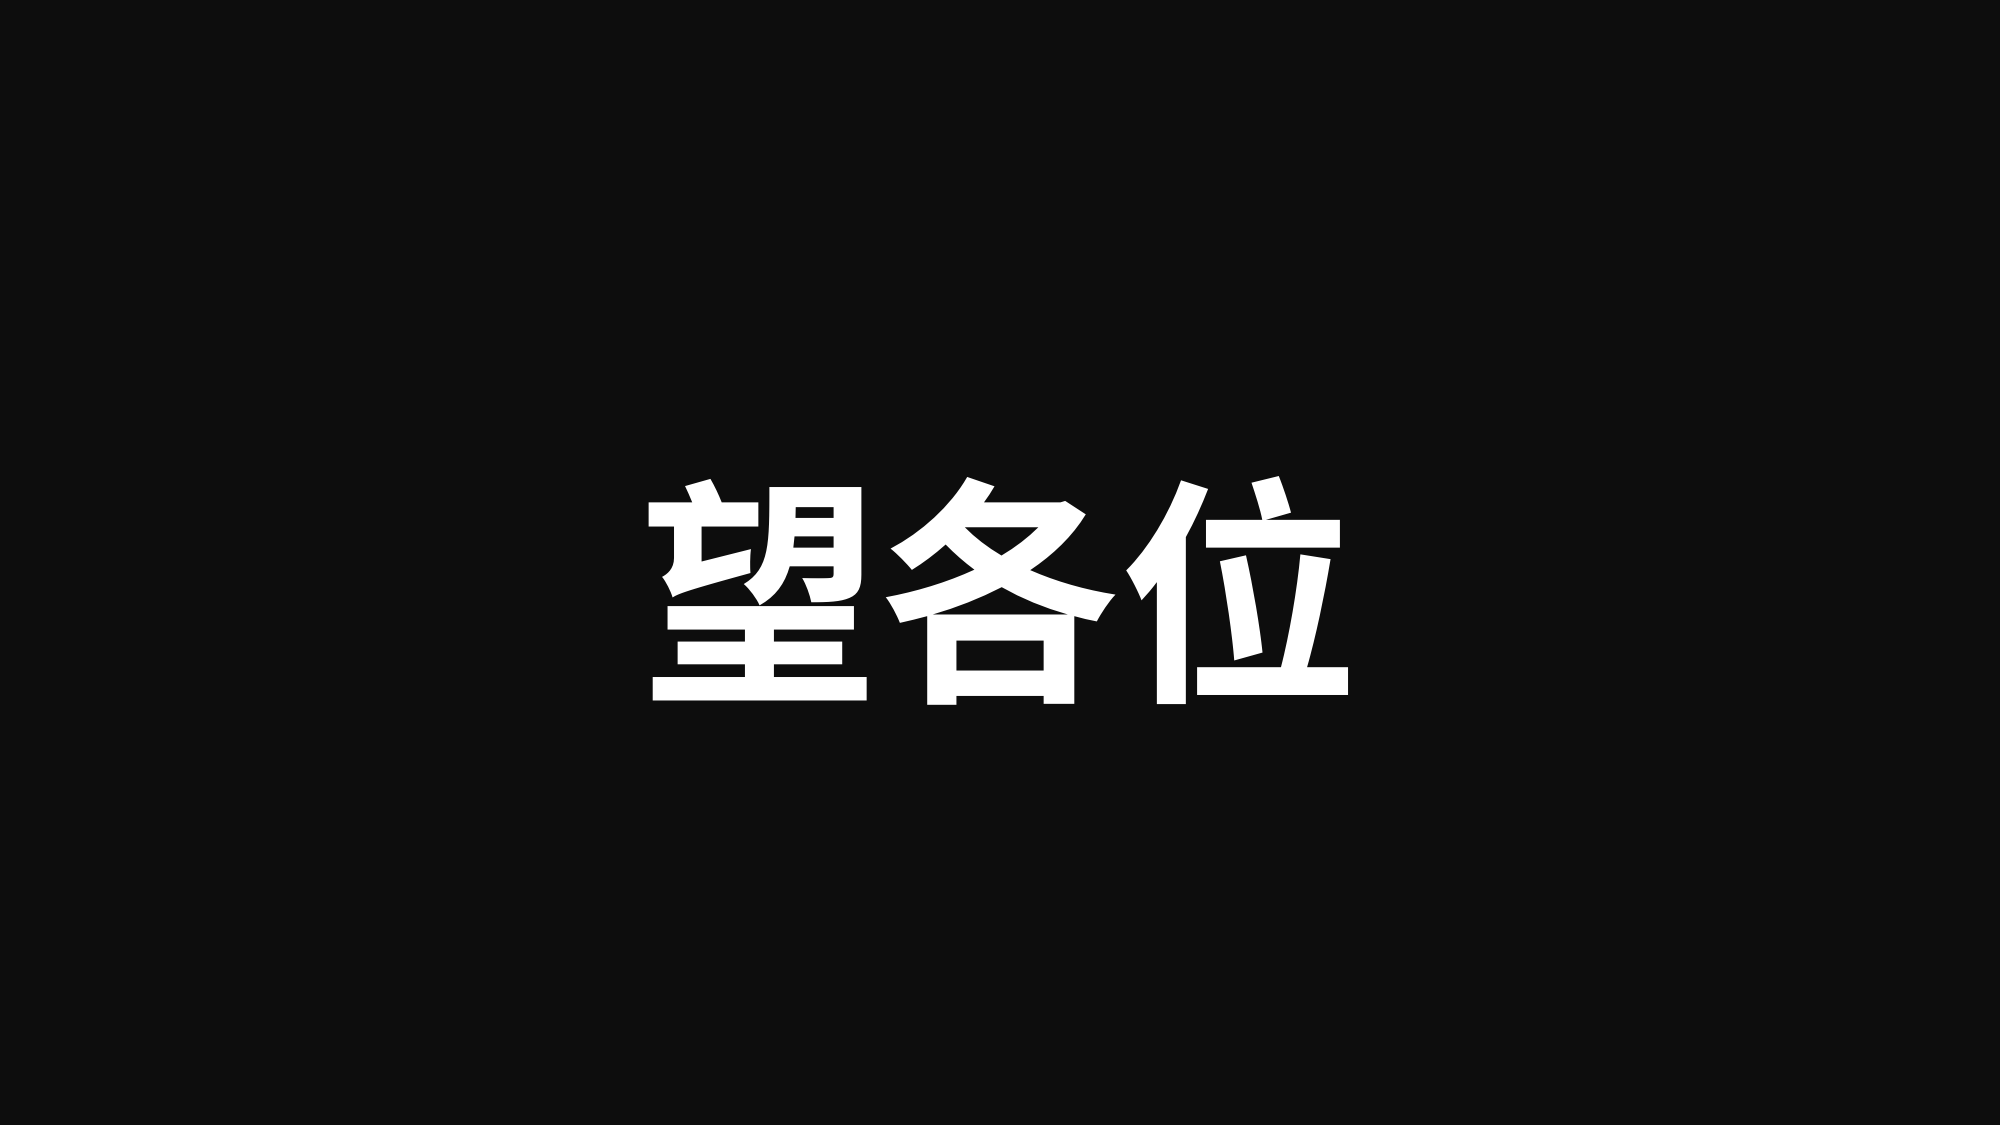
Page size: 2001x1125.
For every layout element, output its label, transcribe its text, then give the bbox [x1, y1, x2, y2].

text_box 望各位 [625, 437, 1375, 740]
